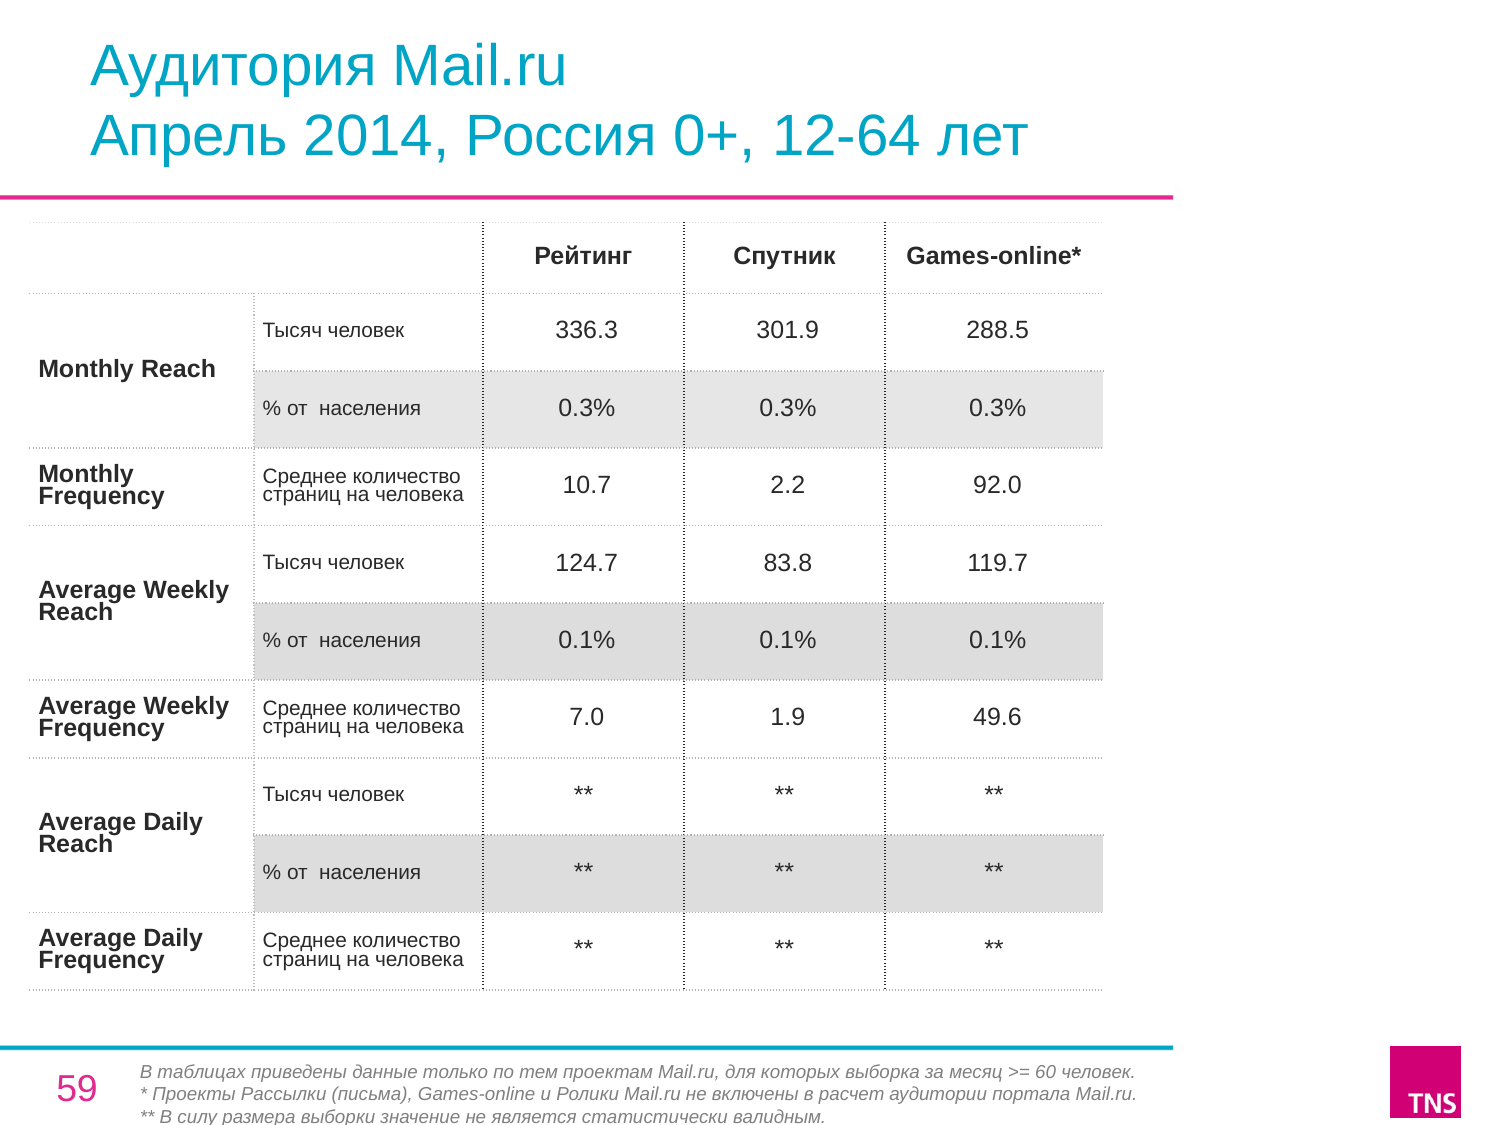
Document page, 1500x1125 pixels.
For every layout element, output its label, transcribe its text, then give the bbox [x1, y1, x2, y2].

table_cell Monthly Reach [29, 294, 254, 448]
table_cell % от населения [254, 603, 483, 680]
table_cell Среднее количество страниц на человека [254, 680, 483, 758]
table_cell Average Daily Reach [29, 758, 254, 912]
table_cell 124.7 [483, 526, 684, 603]
text_box В таблицах приведены данные только по тем проектам Mail.ru, для которых выборка за месяц >= 60 человек. * Проекты Рассылки (письма), Games-online и Ролики Mail.ru не включены в расчет аудитории портала Mail.ru. ** В силу размера выборки значение не является статистически валидным. [124, 1052, 1463, 1125]
table_cell 301.9 [684, 294, 885, 371]
table_cell 0.1% [684, 603, 885, 680]
table_header [29, 223, 483, 294]
table_cell 0.3% [885, 371, 1103, 448]
table_cell Тысяч человек [254, 294, 483, 371]
table_header Рейтинг [483, 223, 684, 294]
table_cell 92.0 [885, 448, 1103, 526]
table_cell 0.1% [483, 603, 684, 680]
table_cell 0.1% [885, 603, 1103, 680]
table_cell Тысяч человек [254, 758, 483, 835]
table_cell 1.9 [684, 680, 885, 758]
table_cell 49.6 [885, 680, 1103, 758]
table_header Games-online* [885, 223, 1103, 294]
table_cell 10.7 [483, 448, 684, 526]
table_cell ** [885, 835, 1103, 912]
table_cell 119.7 [885, 526, 1103, 603]
table_cell ** [483, 912, 684, 990]
table_cell 83.8 [684, 526, 885, 603]
table_cell ** [684, 912, 885, 990]
table_cell 2.2 [684, 448, 885, 526]
title Аудитория Mail.ru Апрель 2014, Россия 0+, 12-64 лет [74, 8, 1476, 187]
table_cell ** [885, 758, 1103, 835]
picture [0, 0, 1500, 1125]
table_cell 0.3% [684, 371, 885, 448]
table_cell Среднее количество страниц на человека [254, 448, 483, 526]
table_cell ** [885, 912, 1103, 990]
table_header Спутник [684, 223, 885, 294]
table_cell Average Weekly Reach [29, 526, 254, 680]
table_cell Average Daily Frequency [29, 912, 254, 990]
slide_number 59 [40, 1055, 124, 1125]
table_cell 336.3 [483, 294, 684, 371]
table_cell 7.0 [483, 680, 684, 758]
table_cell Среднее количество страниц на человека [254, 912, 483, 990]
table_cell Average Weekly Frequency [29, 680, 254, 758]
table_cell ** [684, 835, 885, 912]
table_cell Тысяч человек [254, 526, 483, 603]
table_cell ** [483, 758, 684, 835]
table_cell % от населения [254, 371, 483, 448]
table_cell ** [684, 758, 885, 835]
table_cell ** [483, 835, 684, 912]
table_cell Monthly Frequency [29, 448, 254, 526]
table_cell % от населения [254, 835, 483, 912]
table_cell 0.3% [483, 371, 684, 448]
table_cell 288.5 [885, 294, 1103, 371]
